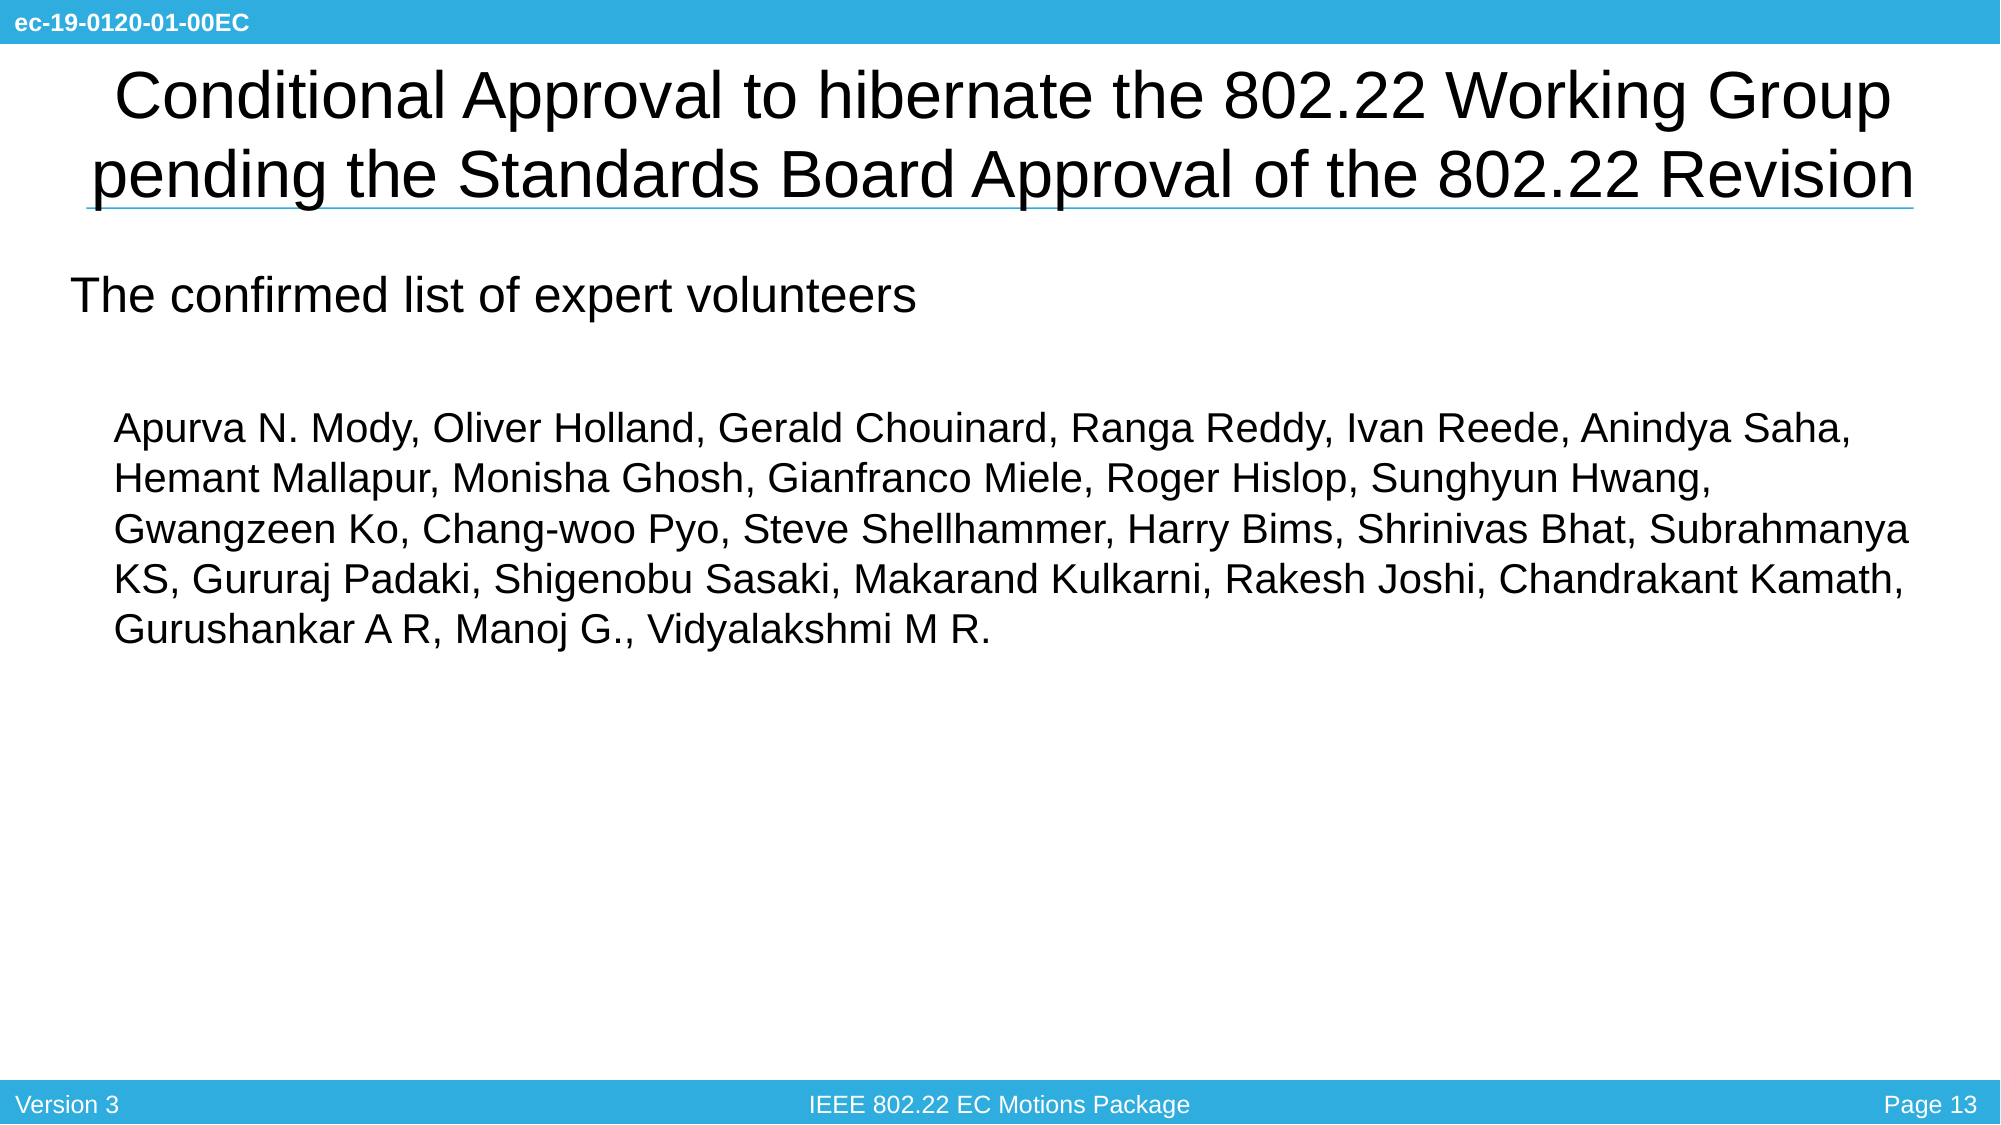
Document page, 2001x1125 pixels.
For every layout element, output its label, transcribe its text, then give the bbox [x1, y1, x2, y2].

title Conditional Approval to hibernate the 802.22 Working Group pending the Standards Board Approval of the 802.22 Revision [74, 66, 1934, 197]
list The confirmed list of expert volunteers Apurva N. Mody, Oliver Holland, Gerald Chouinard, Ranga Reddy, Ivan Reede, Anindya Saha, Hemant Mallapur, Monisha Ghosh, Gianfranco Miele, Roger Hislop, Sunghyun Hwang, Gwangzeen Ko, Chang-woo Pyo, Steve Shellhammer, Harry Bims, Shrinivas Bhat, Subrahmanya KS, Gururaj Padaki, Shigenobu Sasaki, Makarand Kulkarni, Rakesh Joshi, Chandrakant Kamath, Gurushankar A R, Manoj G., Vidyalakshmi M R. [55, 255, 1945, 1024]
